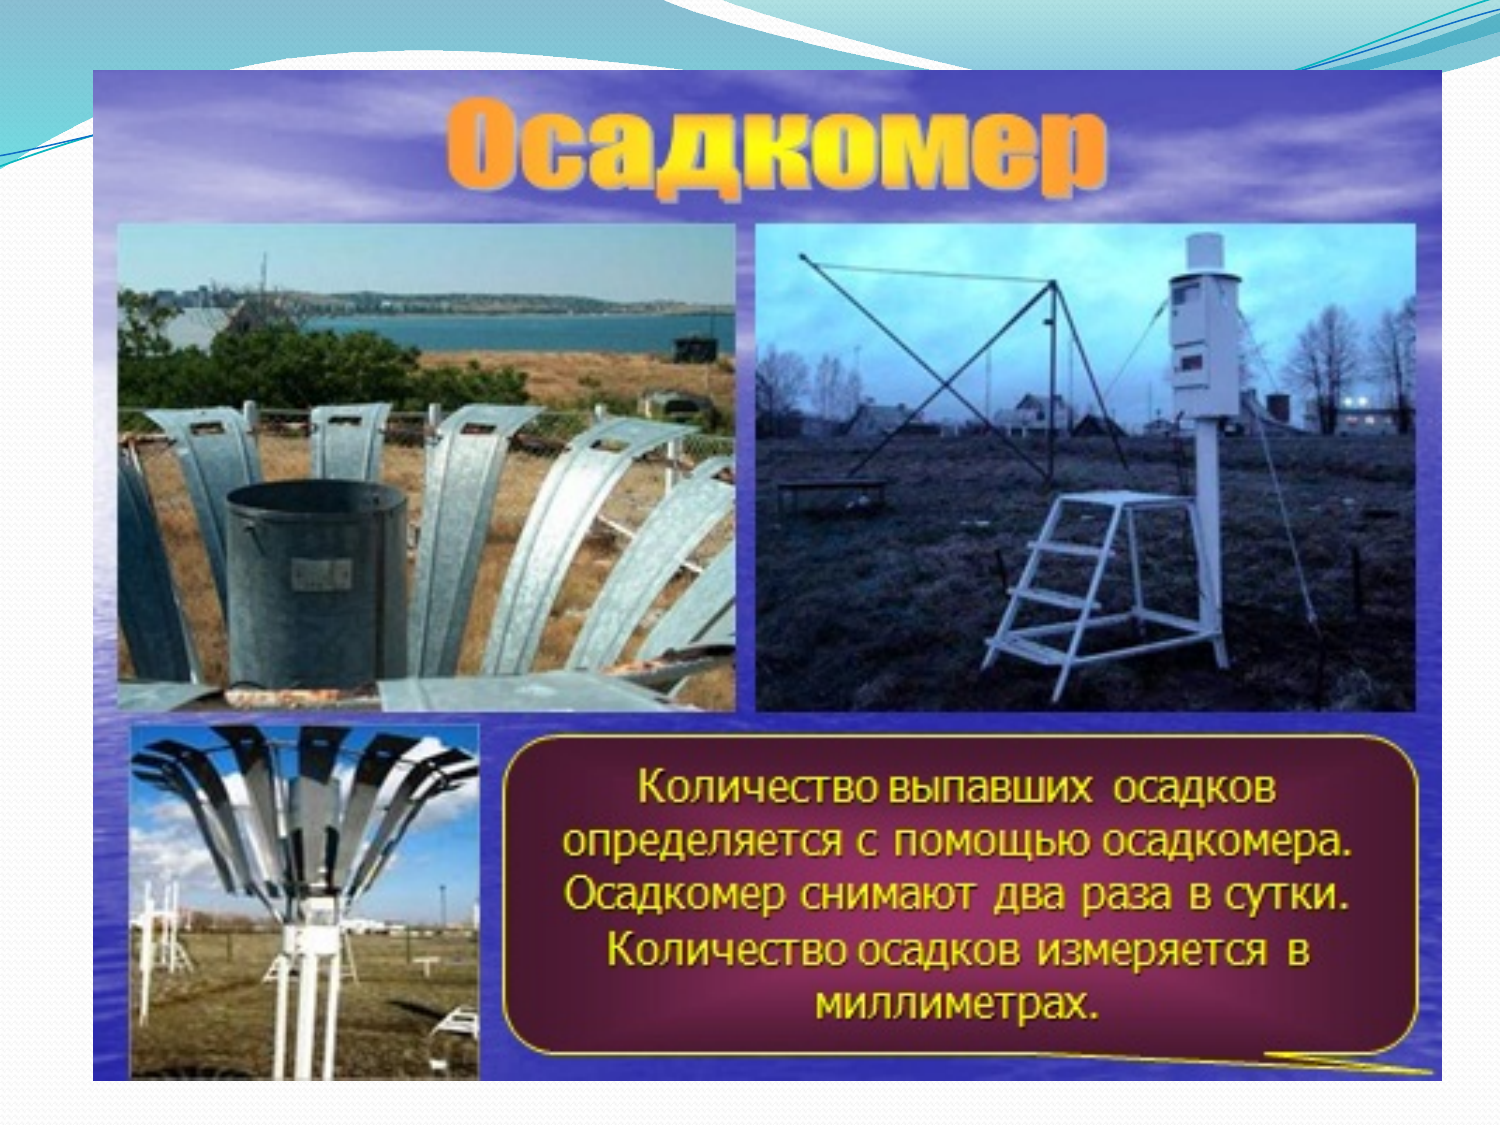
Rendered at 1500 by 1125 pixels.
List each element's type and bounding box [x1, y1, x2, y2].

list [93, 70, 1442, 1082]
